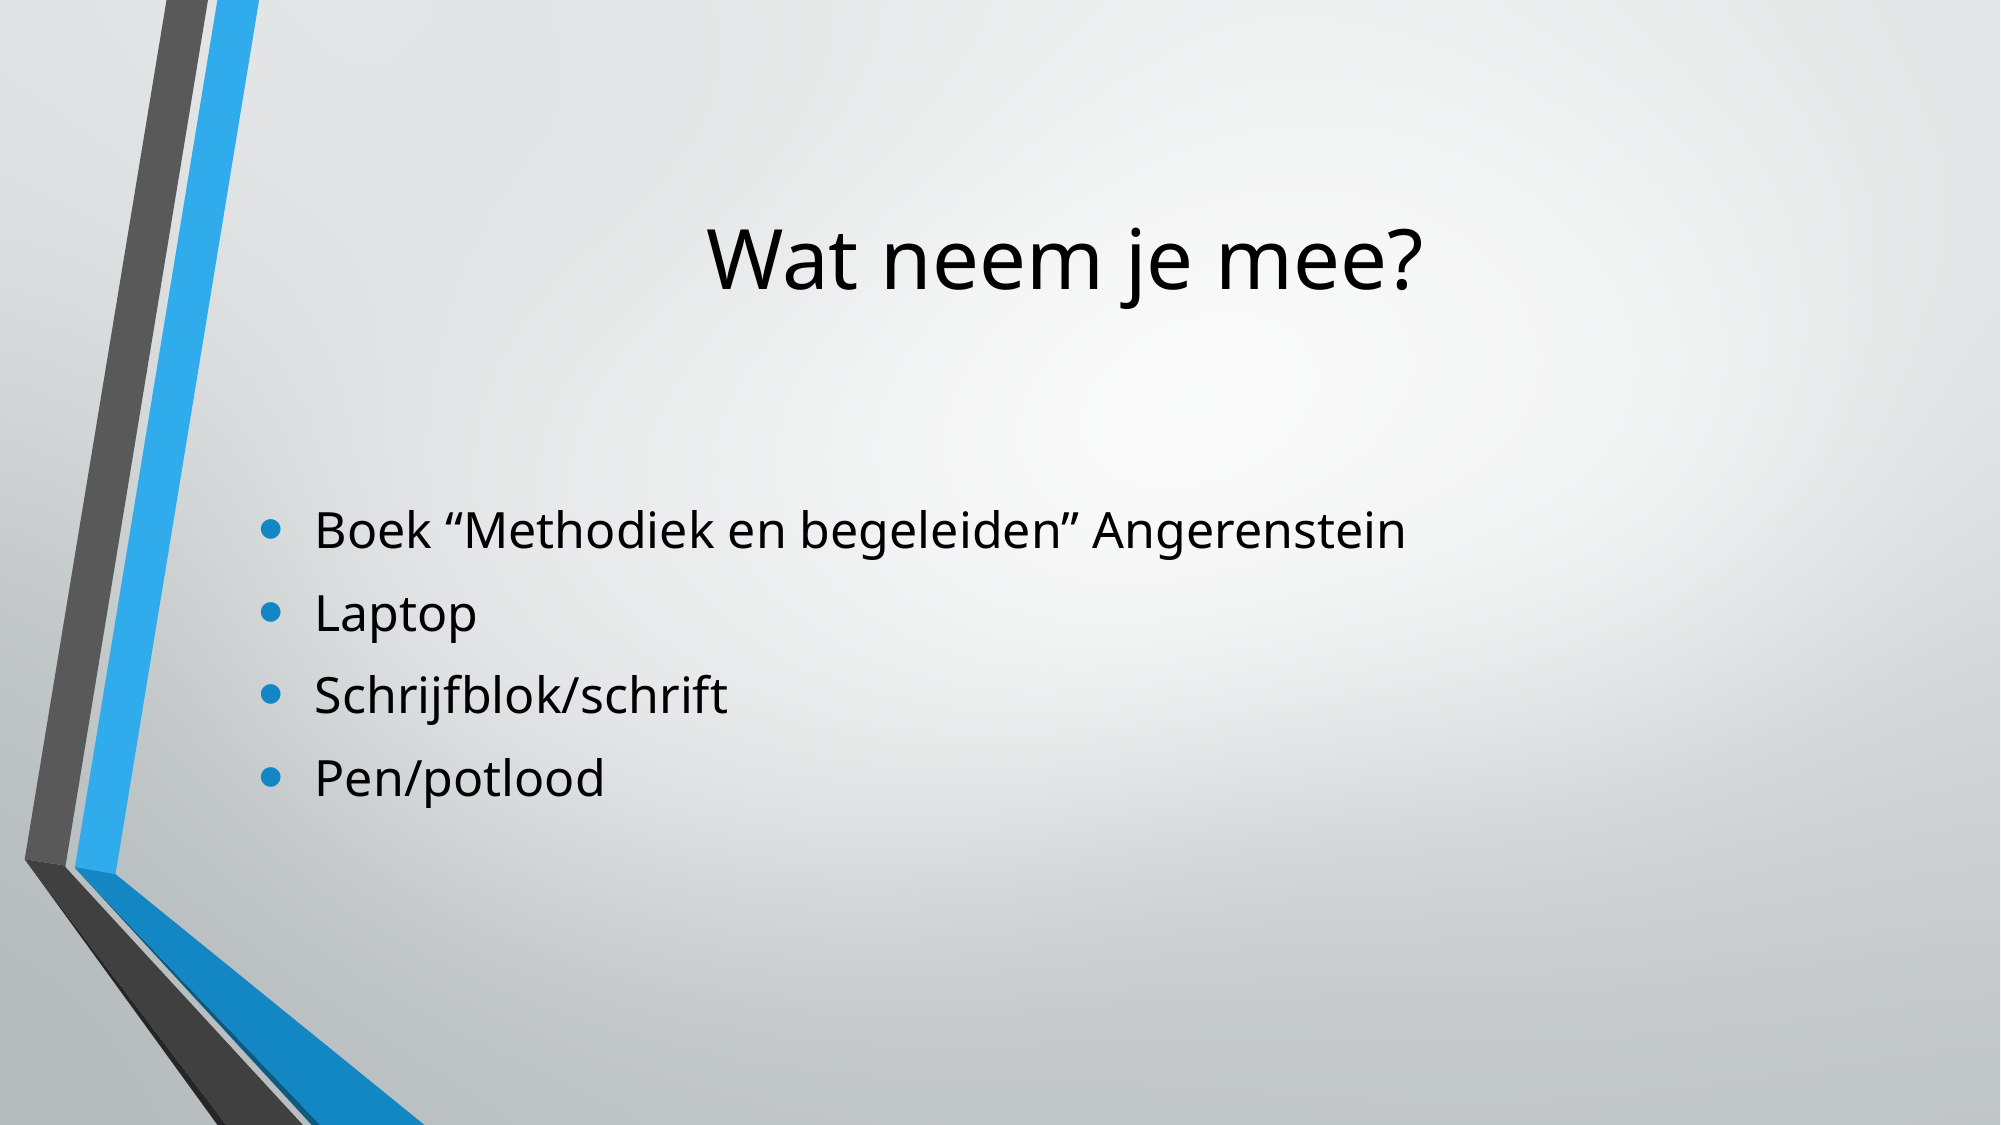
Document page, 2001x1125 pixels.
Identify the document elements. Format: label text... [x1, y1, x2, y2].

list Boek “Methodiek en begeleiden” Angerenstein Laptop Schrijfblok/schrift Pen/potlood [243, 437, 1887, 950]
title Wat neem je mee? [243, 112, 1887, 400]
